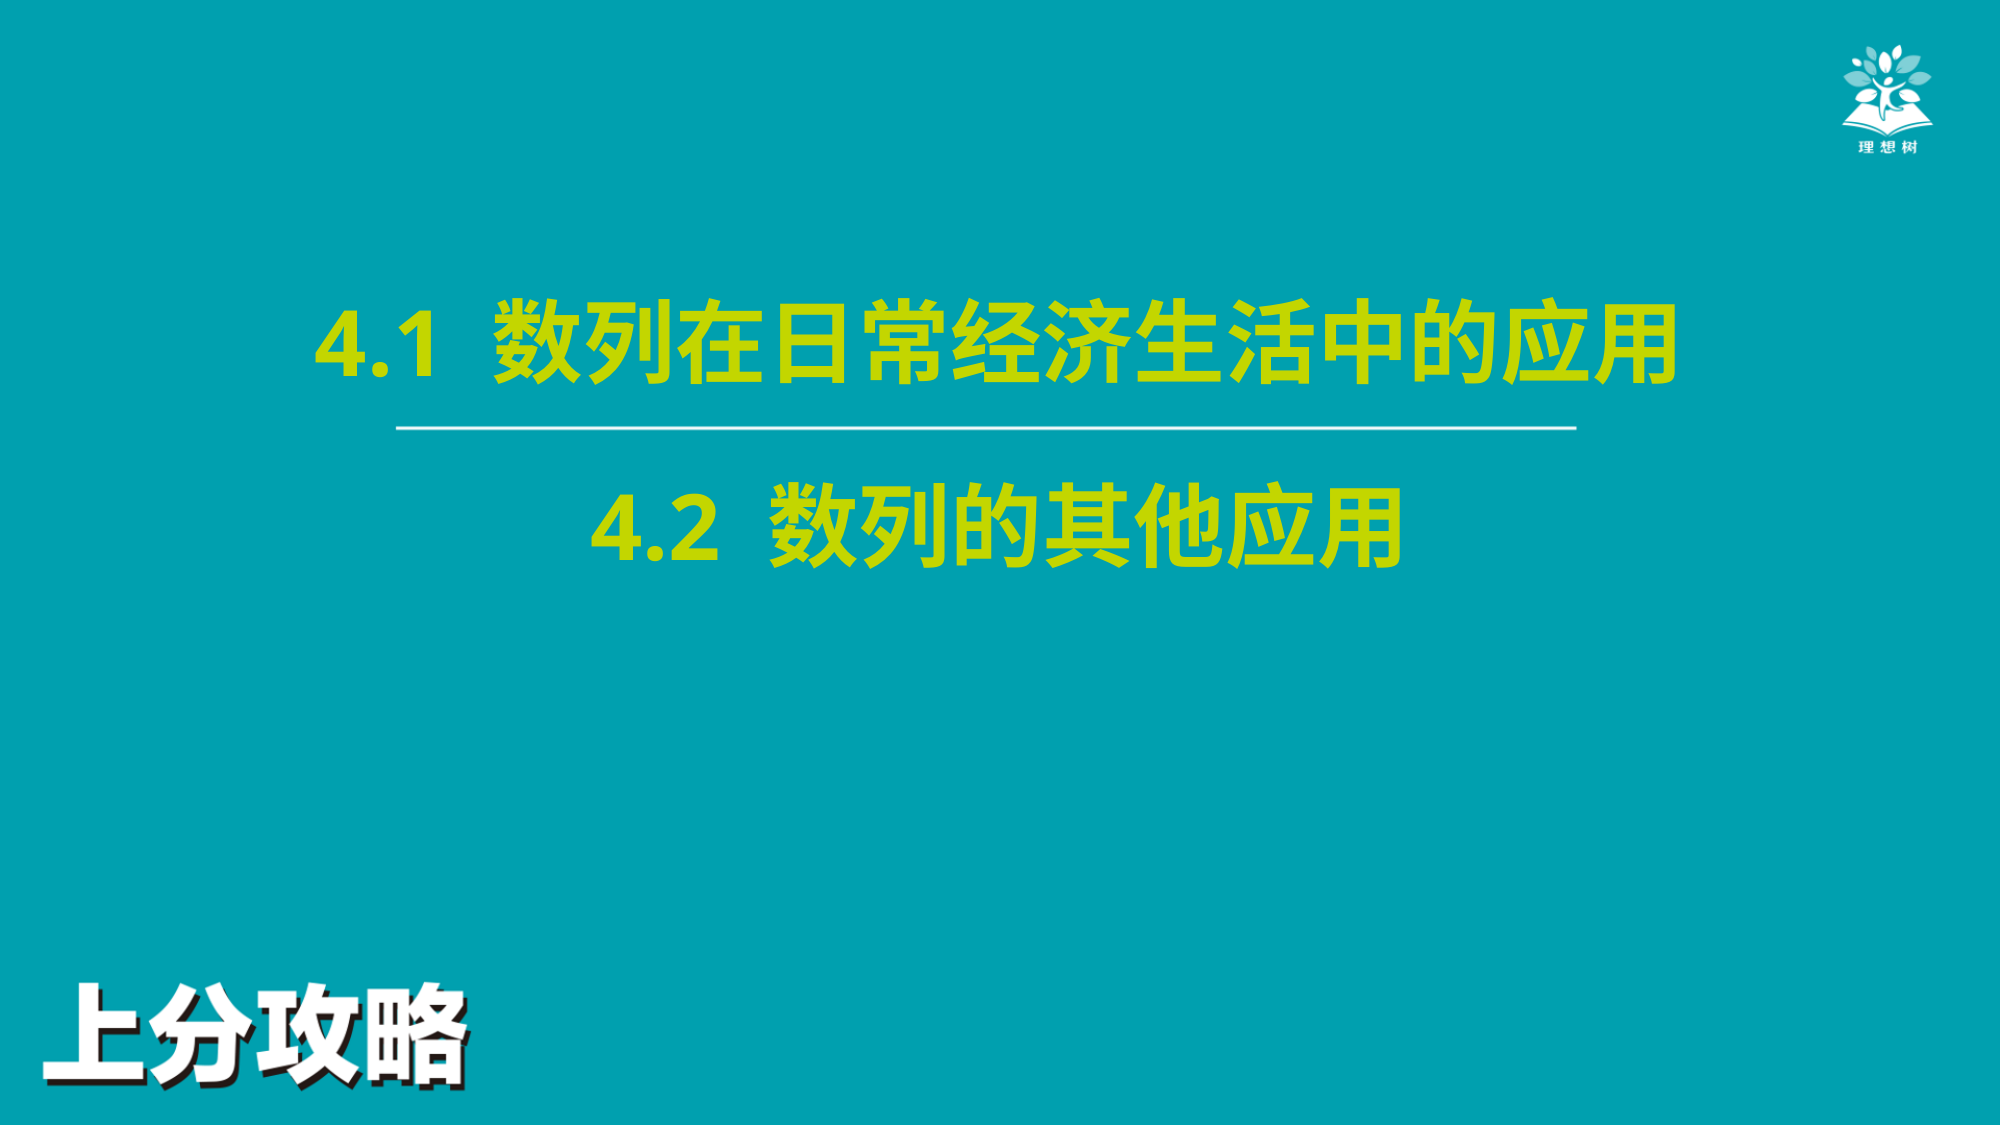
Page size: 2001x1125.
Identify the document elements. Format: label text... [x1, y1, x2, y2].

picture [0, 413, 2000, 448]
picture [0, 596, 2000, 1125]
picture [0, 0, 2000, 265]
text_box 4.1 数列在日常经济生活中的应用 [0, 265, 2000, 413]
text_box 4.2 数列的其他应用 [0, 448, 2000, 596]
